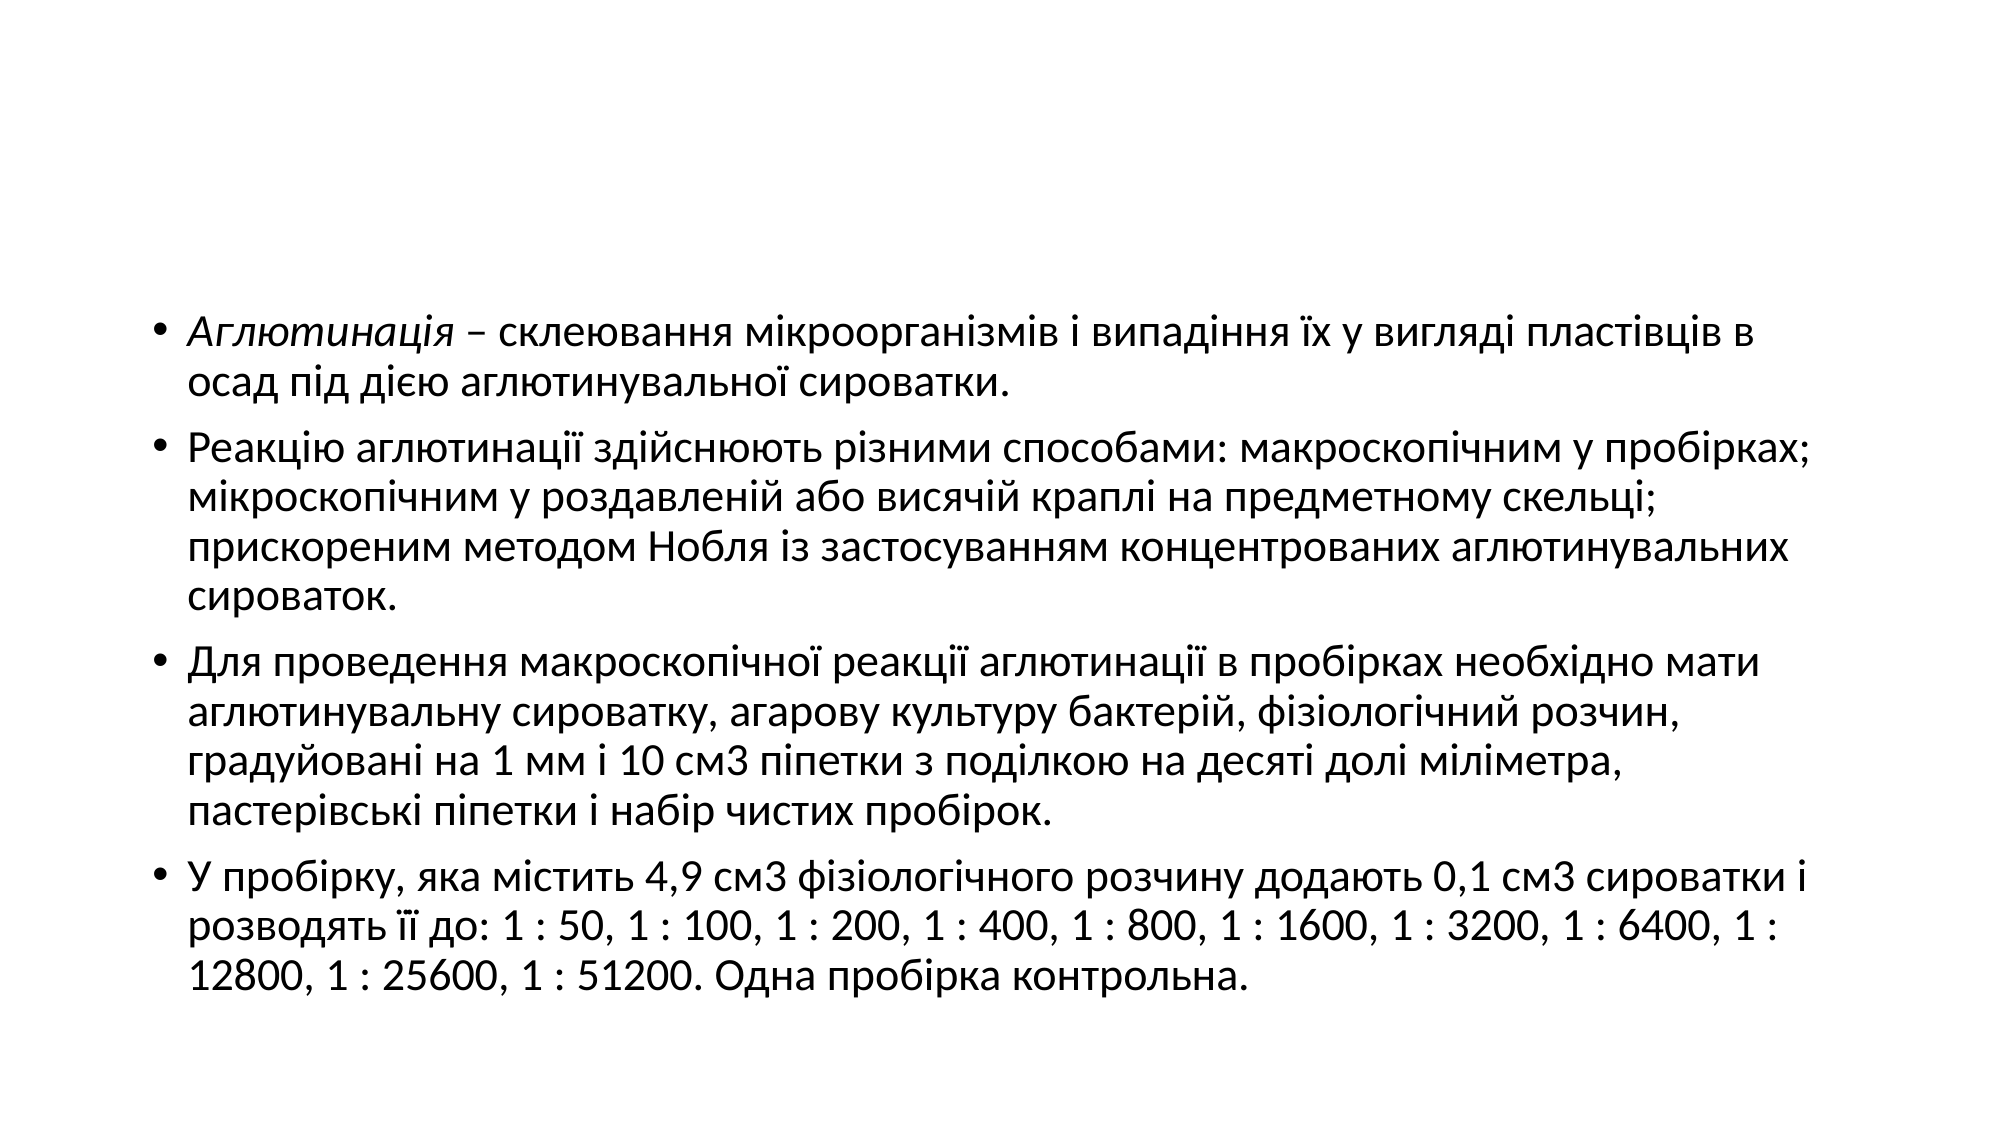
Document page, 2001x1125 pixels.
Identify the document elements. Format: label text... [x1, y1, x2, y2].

list Аглютинація – склеювання мікроорганізмів і випадіння їх у вигляді пластівців в осад під дією аглютинувальної сироватки. Реакцію аглютинації здійснюють різними способами: макроскопічним у пробірках; мікроскопічним у роздавленій або висячій краплі на предметному скельці; прискореним методом Нобля із застосуванням концентрованих аглютинувальних сироваток. Для проведення макроскопічної реакції аглютинації в пробірках необхідно мати аглютинувальну сироватку, агарову культуру бактерій, фізіологічний розчин, градуйовані на 1 мм і 10 см3 піпетки з поділкою на десяті долі міліметра, пастерівські піпетки і набір чистих пробірок. У пробірку, яка містить 4,9 см3 фізіологічного розчину додають 0,1 см3 сироватки і розводять її до: 1 : 50, 1 : 100, 1 : 200, 1 : 400, 1 : 800, 1 : 1600, 1 : 3200, 1 : 6400, 1 : 12800, 1 : 25600, 1 : 51200. Одна пробірка контрольна. [137, 299, 1863, 1014]
